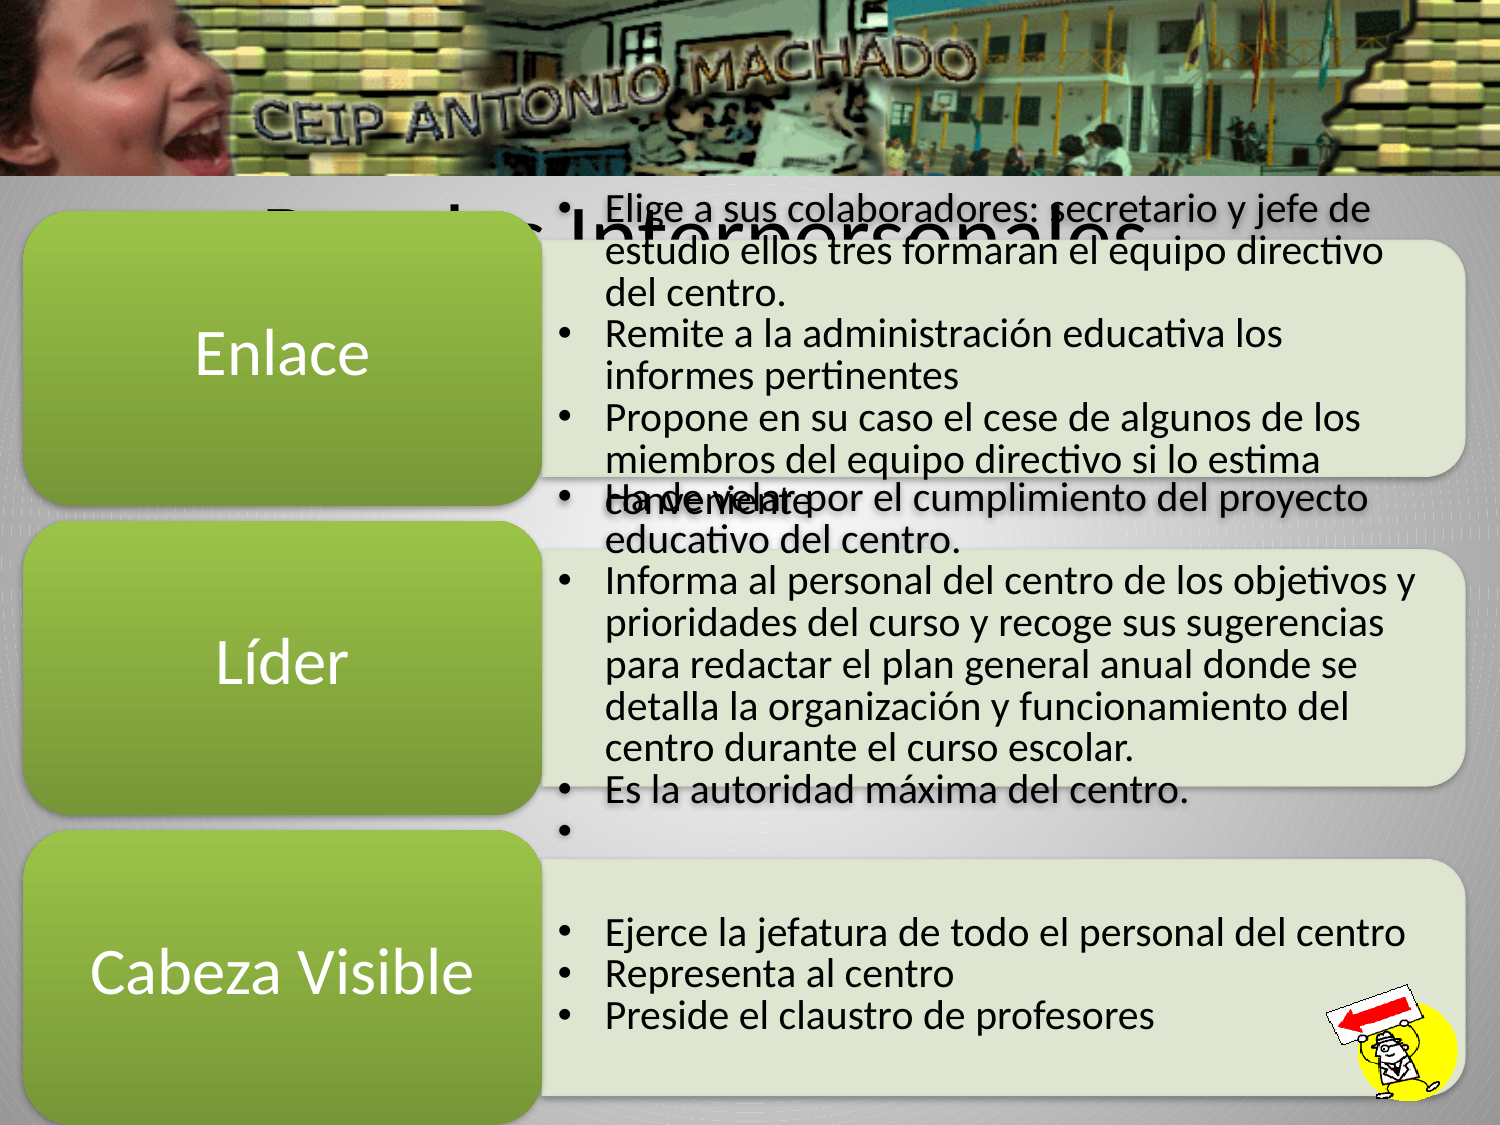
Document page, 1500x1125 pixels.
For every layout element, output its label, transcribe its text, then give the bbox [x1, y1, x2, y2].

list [0, 0, 1500, 177]
picture [1323, 984, 1473, 1102]
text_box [23, 210, 1466, 1125]
title Papeles Interpersonales [245, 187, 1500, 295]
